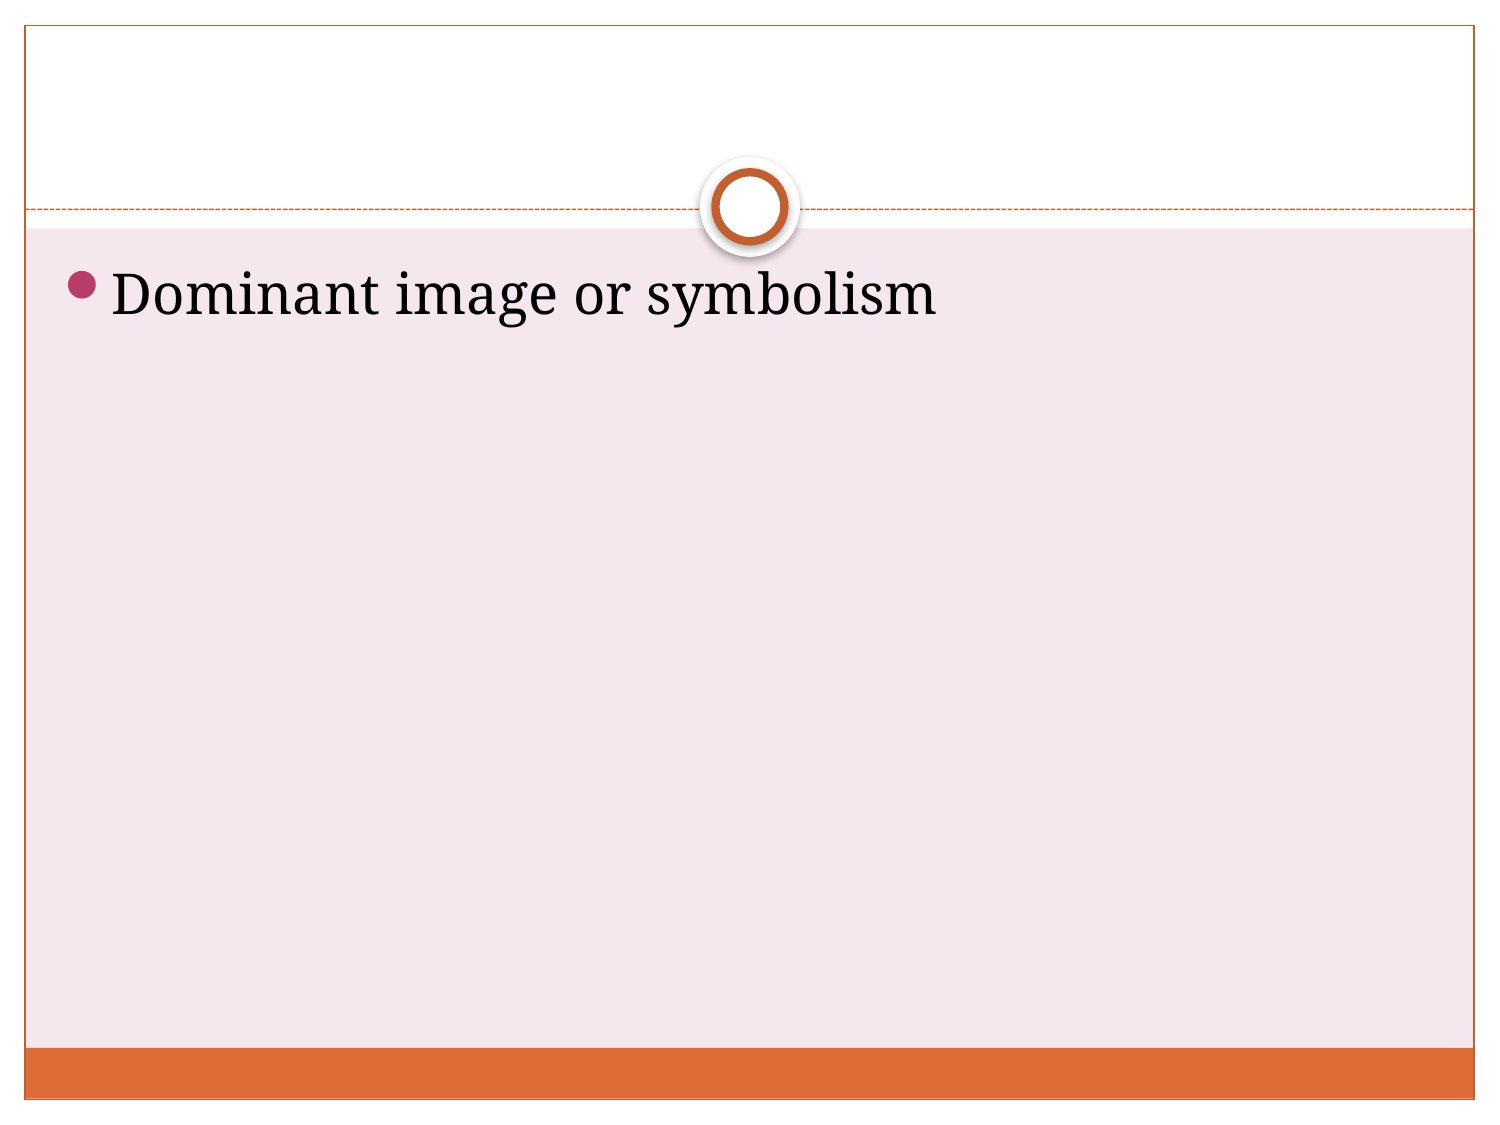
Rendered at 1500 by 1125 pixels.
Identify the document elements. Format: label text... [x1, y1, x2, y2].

list Dominant image or symbolism [49, 250, 1445, 1001]
